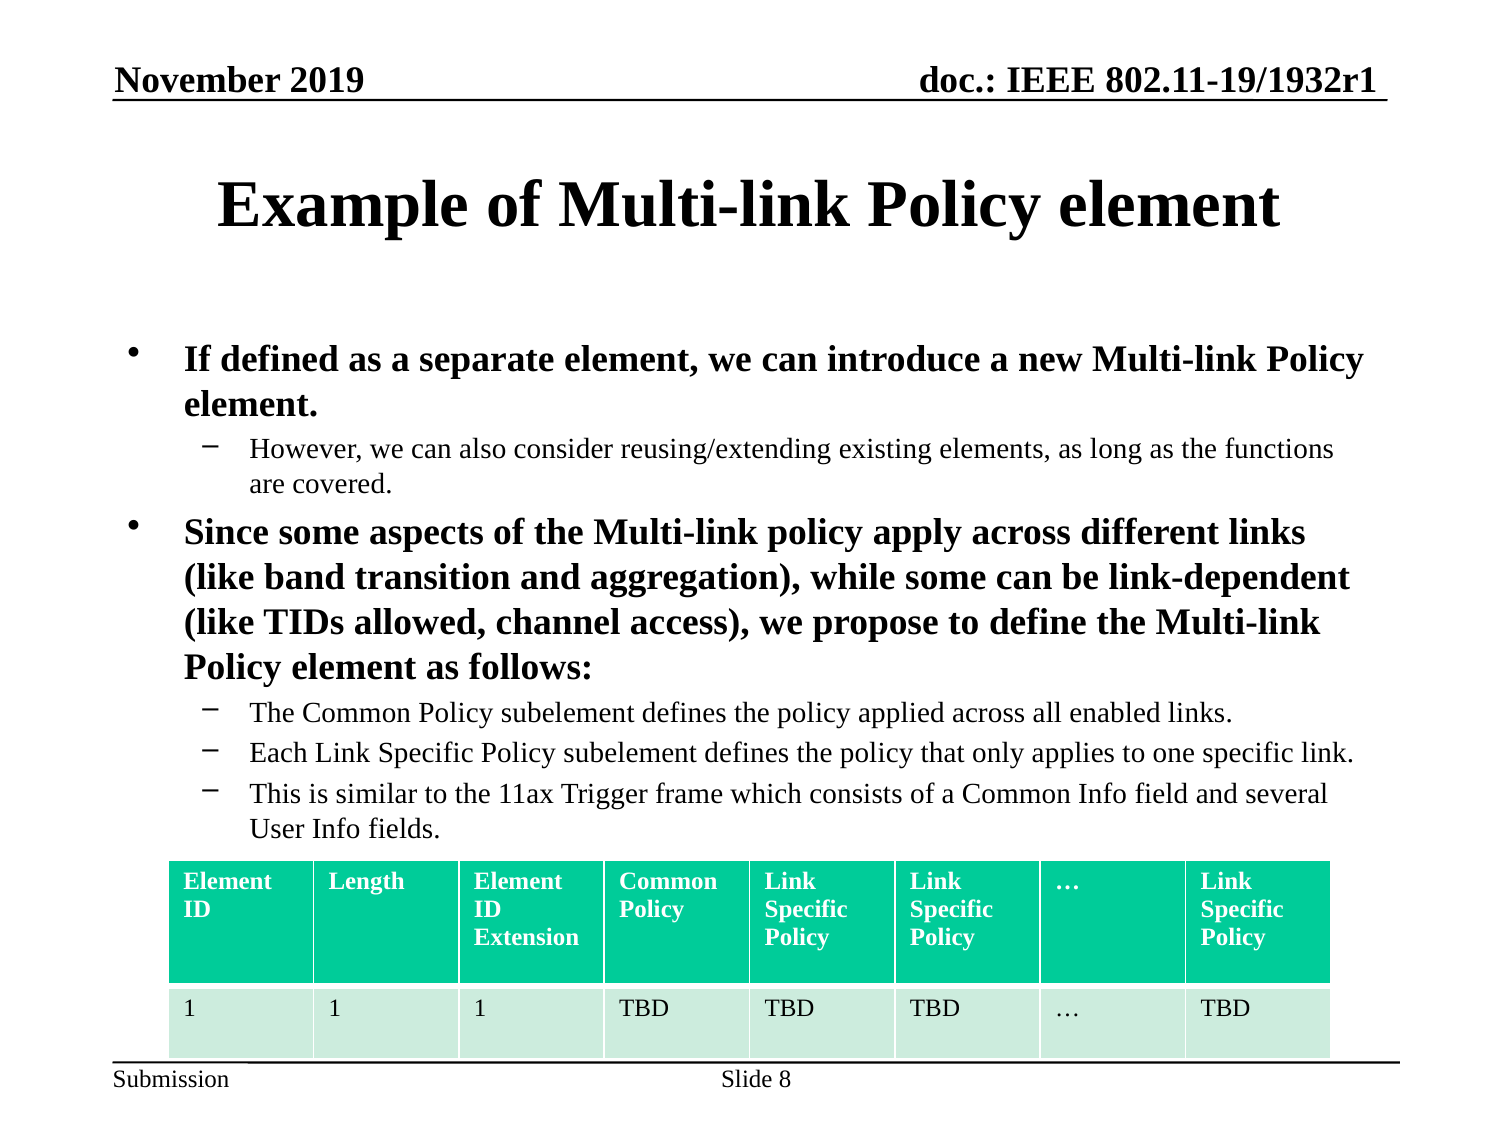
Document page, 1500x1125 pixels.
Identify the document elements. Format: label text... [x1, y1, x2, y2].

table_header Link Specific Policy [1186, 861, 1330, 983]
table_cell TBD [1186, 989, 1330, 1058]
table_header Link Specific Policy [750, 861, 894, 983]
table_header Element ID [169, 861, 313, 983]
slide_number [114, 54, 368, 101]
title Example of Multi-link Policy element [112, 112, 1388, 288]
table_header Length [314, 861, 458, 983]
table_header Common Policy [605, 861, 749, 983]
slide_number Slide 8 [712, 1061, 800, 1093]
table_header Element ID Extension [460, 861, 603, 983]
table_cell 1 [460, 989, 603, 1058]
list If defined as a separate element, we can introduce a new Multi-link Policy element. However, we can also consider reusing/extending existing elements, as long as the functions are covered. Since some aspects of the Multi-link policy apply across different links (like band transition and aggregation), while some can be link-dependent (like TIDs allowed, channel access), we propose to define the Multi-link Policy element as follows: The Common Policy subelement defines the policy applied across all enabled links. Each Link Specific Policy subelement defines the policy that only applies to one specific link. This is similar to the 11ax Trigger frame which consists of a Common Info field and several User Info fields. [112, 326, 1388, 1002]
table_cell 1 [314, 989, 458, 1058]
table_cell 1 [169, 989, 313, 1058]
table_cell TBD [896, 989, 1039, 1058]
table_cell TBD [750, 989, 894, 1058]
table_header Link Specific Policy [896, 861, 1039, 983]
table_cell … [1041, 989, 1185, 1058]
table_cell TBD [605, 989, 749, 1058]
table_header … [1041, 861, 1185, 983]
